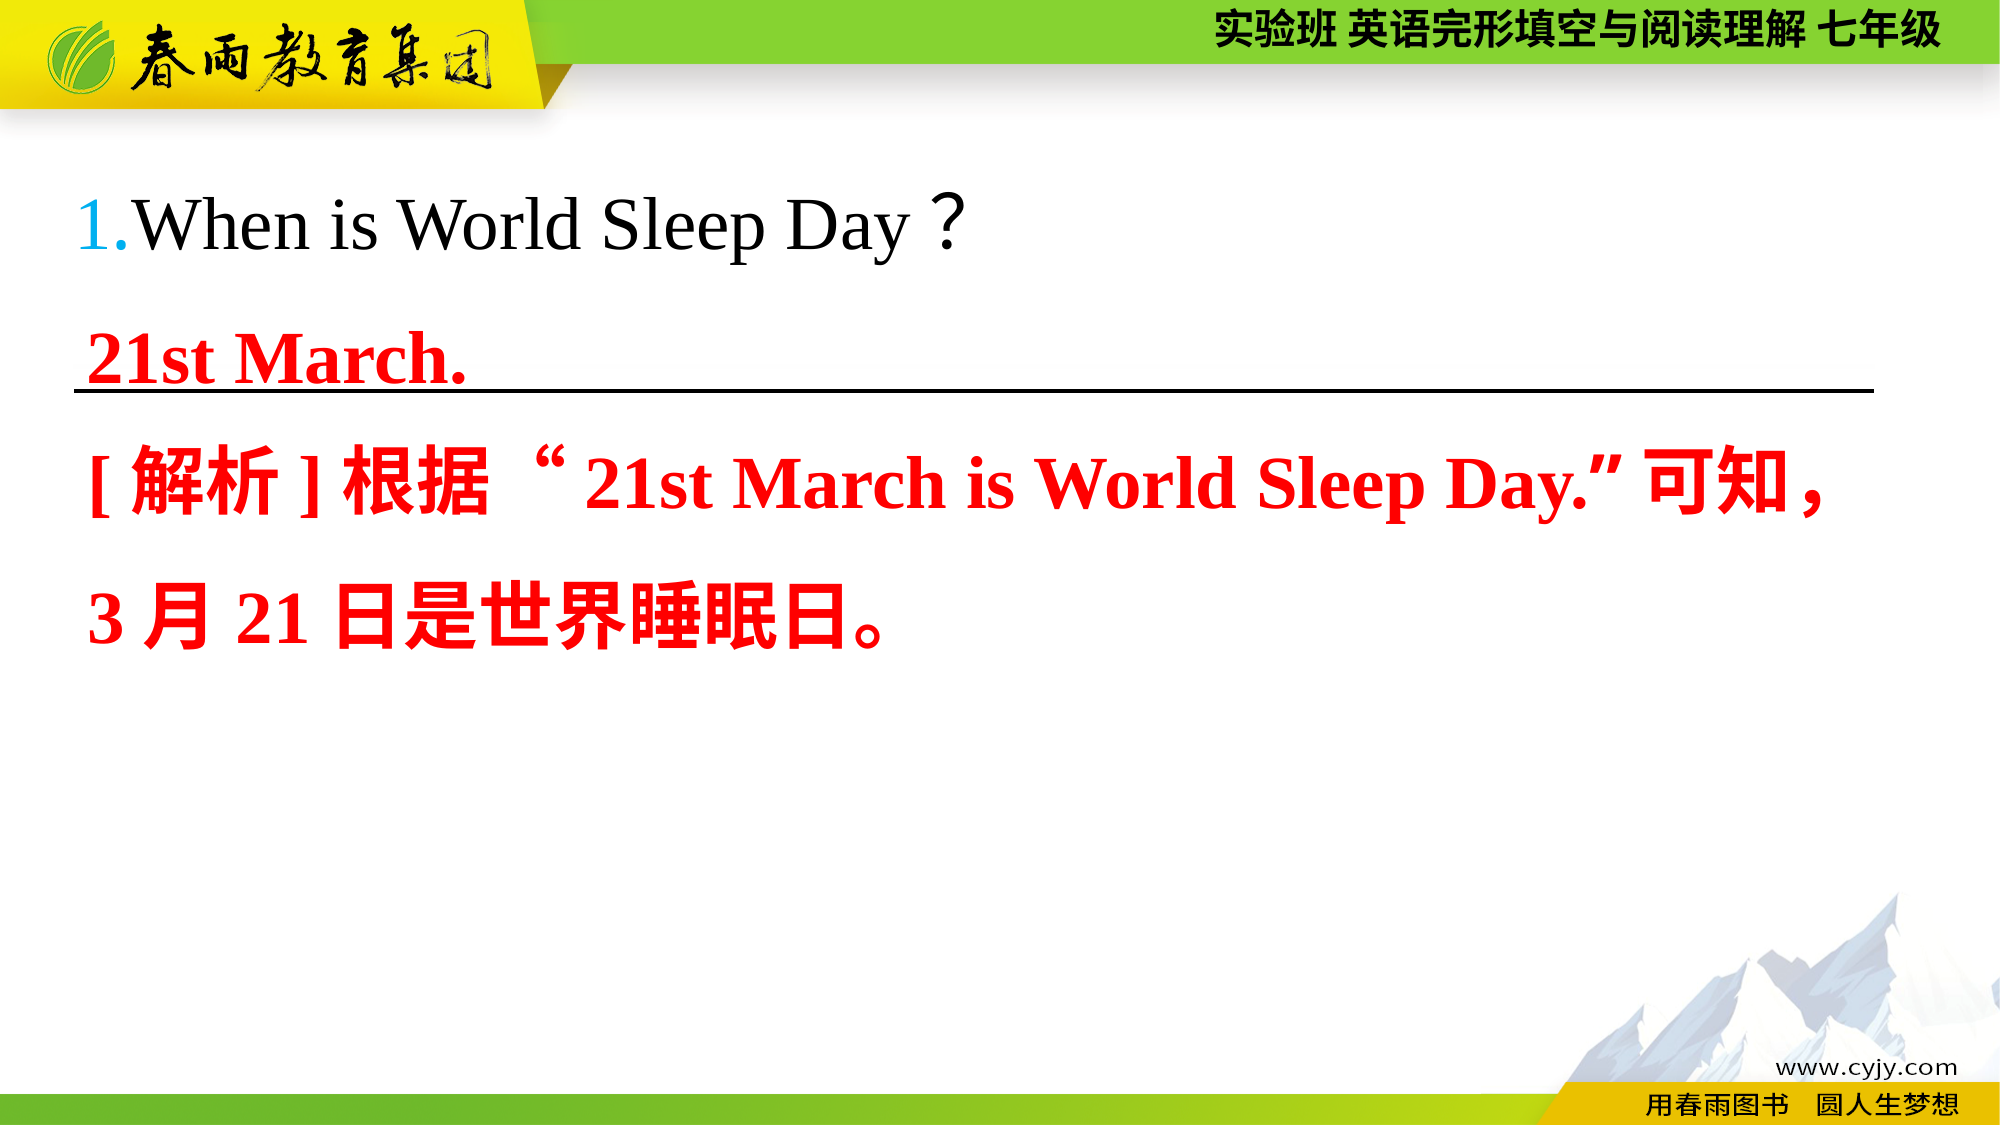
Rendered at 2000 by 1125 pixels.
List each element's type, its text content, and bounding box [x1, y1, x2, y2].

text_box 21st March. [71, 256, 1899, 407]
text_box [解析]根据“21st March is World Sleep Day.”可知，3月21日是世界睡眠日。 [72, 380, 1898, 666]
picture [0, 0, 2000, 1125]
list 1.When is World Sleep Day？ ———————————————————————— [59, 122, 1944, 411]
